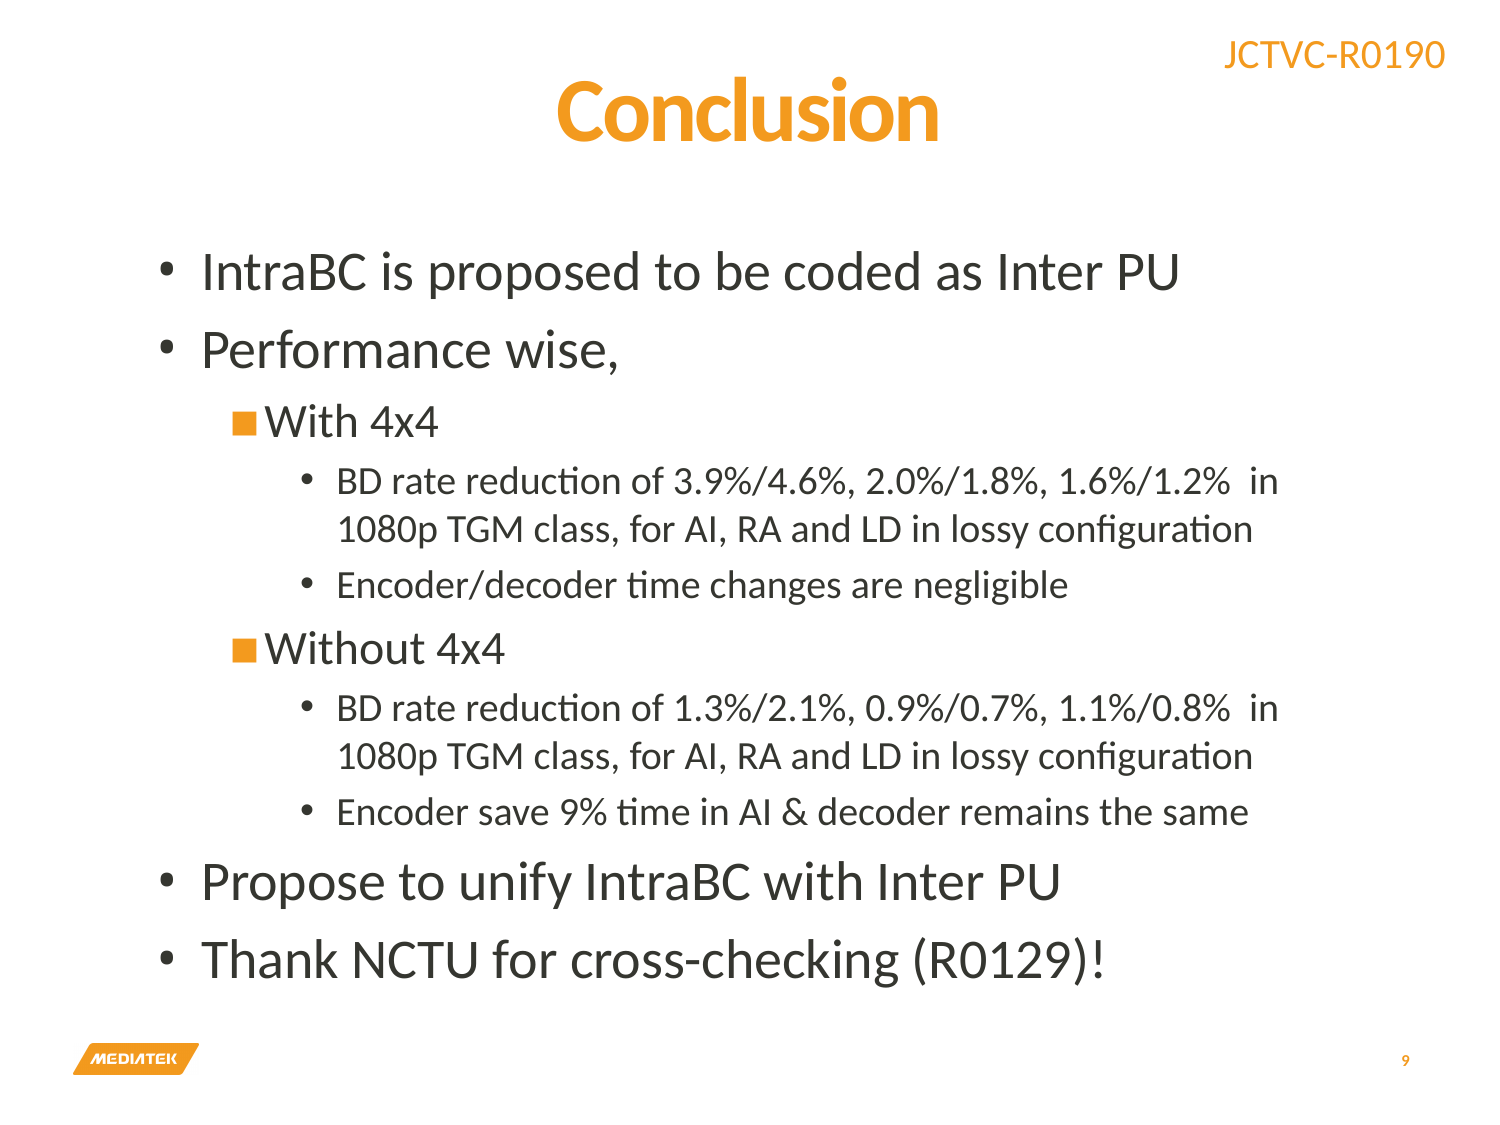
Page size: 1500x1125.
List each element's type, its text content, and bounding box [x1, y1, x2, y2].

slide_number 9 [1251, 1029, 1425, 1090]
list IntraBC is proposed to be coded as Inter PU Performance wise, With 4x4 BD rate reduction of 3.9%/4.6%, 2.0%/1.8%, 1.6%/1.2% in 1080p TGM class, for AI, RA and LD in lossy configuration Encoder/decoder time changes are negligible Without 4x4 BD rate reduction of 1.3%/2.1%, 0.9%/0.7%, 1.1%/0.8% in 1080p TGM class, for AI, RA and LD in lossy configuration Encoder save 9% time in AI & decoder remains the same Propose to unify IntraBC with Inter PU Thank NCTU for cross-checking (R0129)! [69, 226, 1386, 1004]
picture [73, 1043, 199, 1075]
title Conclusion [75, 70, 1425, 257]
